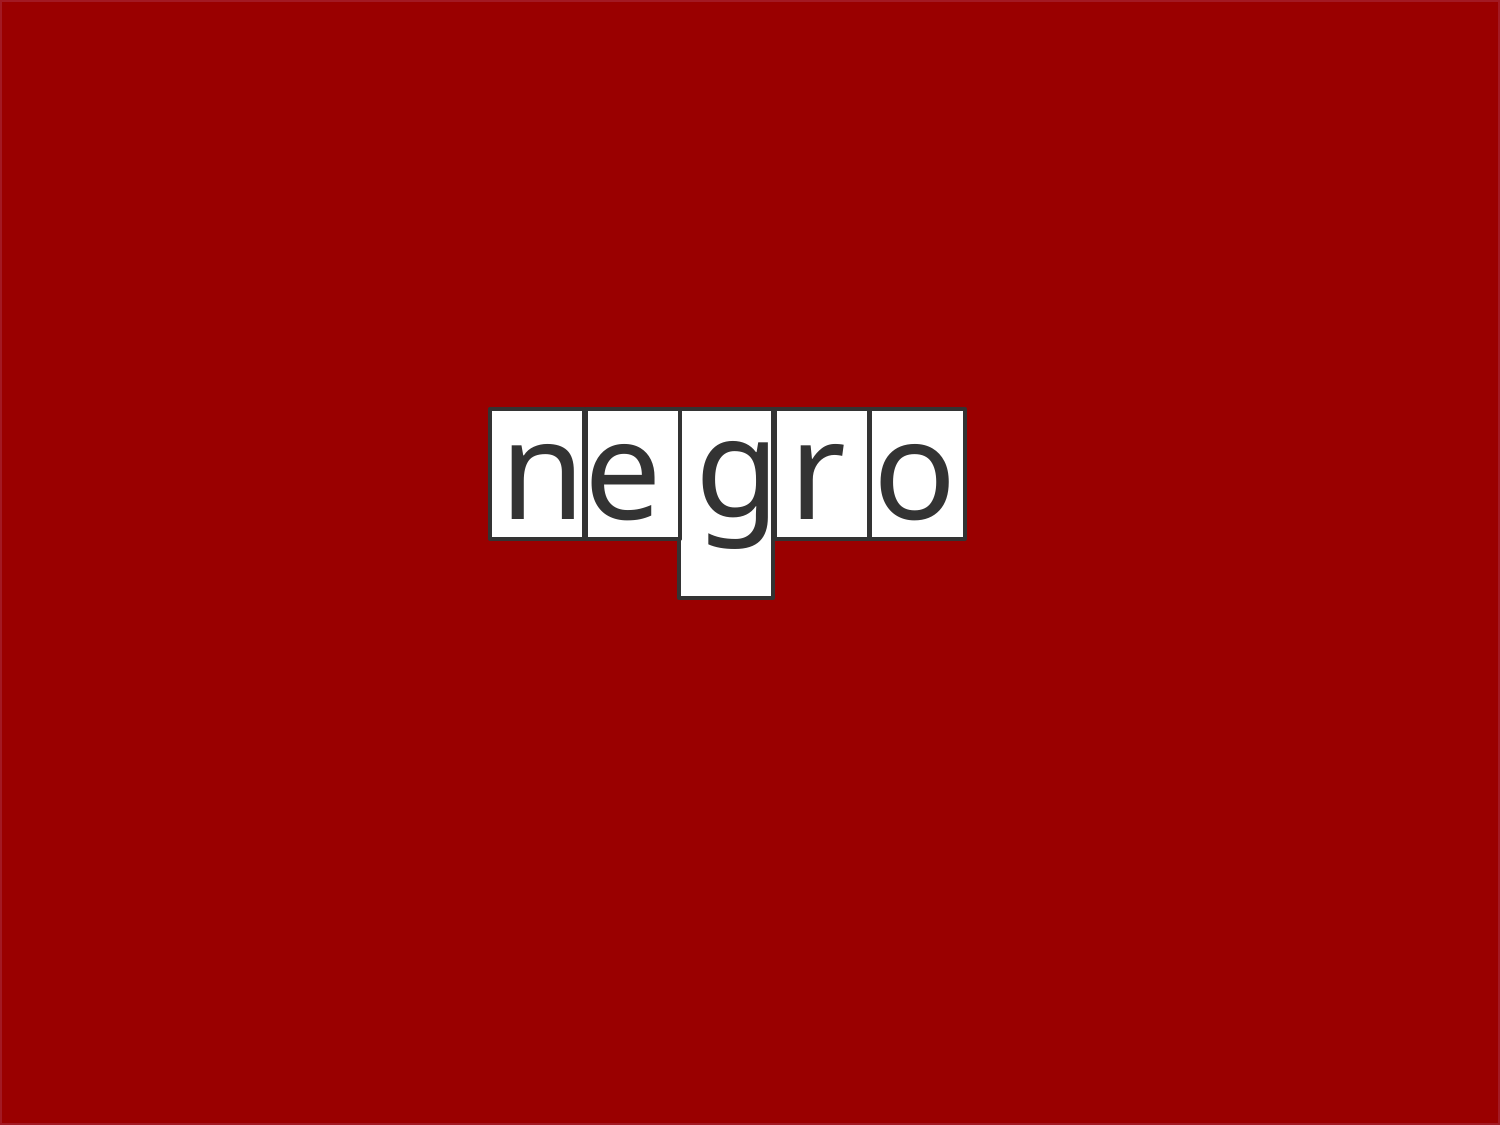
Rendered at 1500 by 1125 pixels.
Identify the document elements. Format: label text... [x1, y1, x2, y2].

text_box [0, 0, 1500, 1125]
text_box [953, 407, 967, 541]
text_box [677, 541, 775, 600]
text_box r [774, 374, 858, 554]
text_box [665, 407, 680, 541]
text_box o [858, 374, 953, 554]
text_box n [485, 374, 569, 555]
text_box g [680, 371, 775, 552]
text_box e [569, 374, 665, 555]
